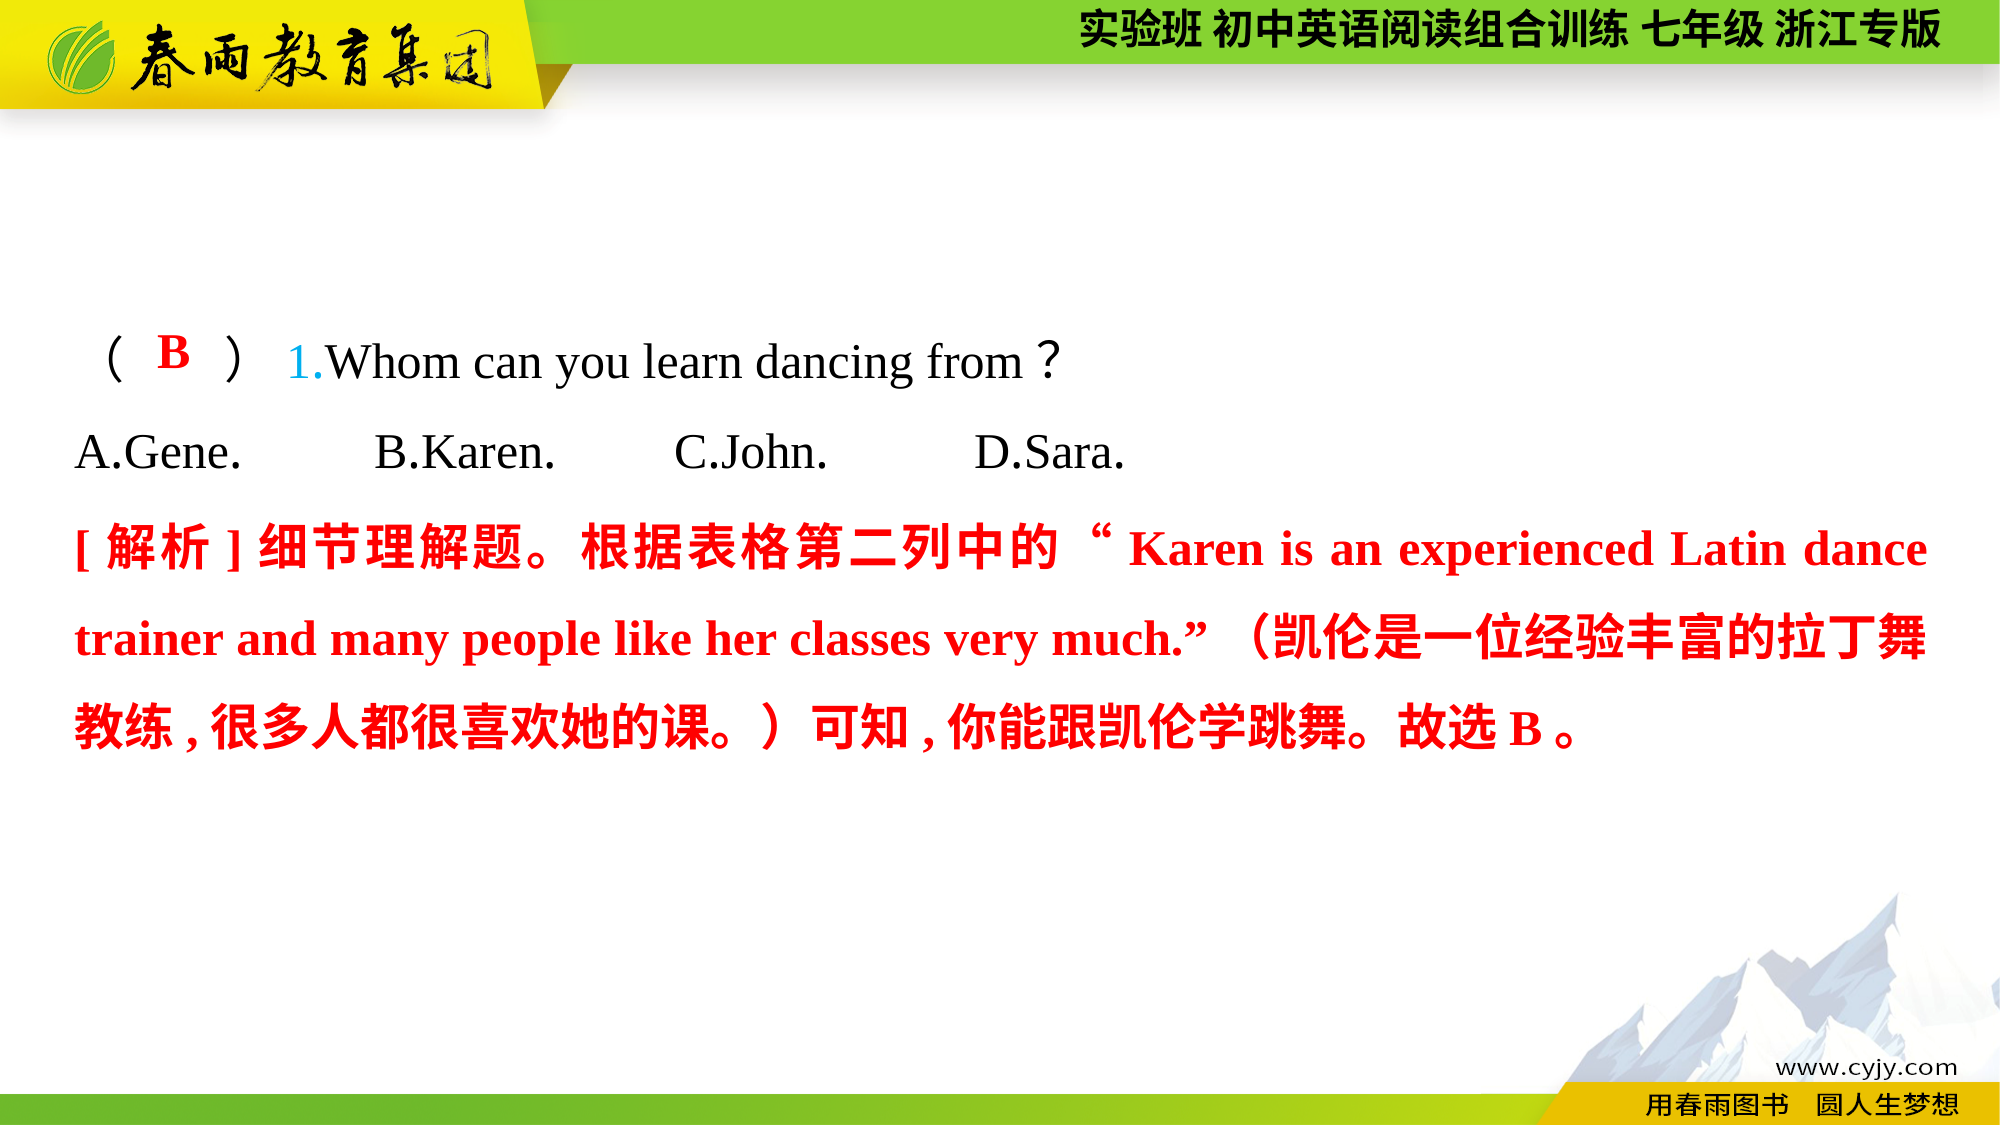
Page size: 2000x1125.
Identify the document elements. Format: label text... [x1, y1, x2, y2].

text_box [解析]细节理解题。根据表格第二列中的“Karen is an experienced Latin dance trainer and many people like her classes very much.”（凯伦是一位经验丰富的拉丁舞教练,很多人都很喜欢她的课。）可知,你能跟凯伦学跳舞。故选B。 [59, 478, 1944, 764]
picture [0, 0, 2000, 1125]
list （ ）1.Whom can you learn dancing from？ A.Gene. B.Karen. C.John. D.Sara. [59, 290, 1944, 478]
text_box B [142, 310, 206, 386]
